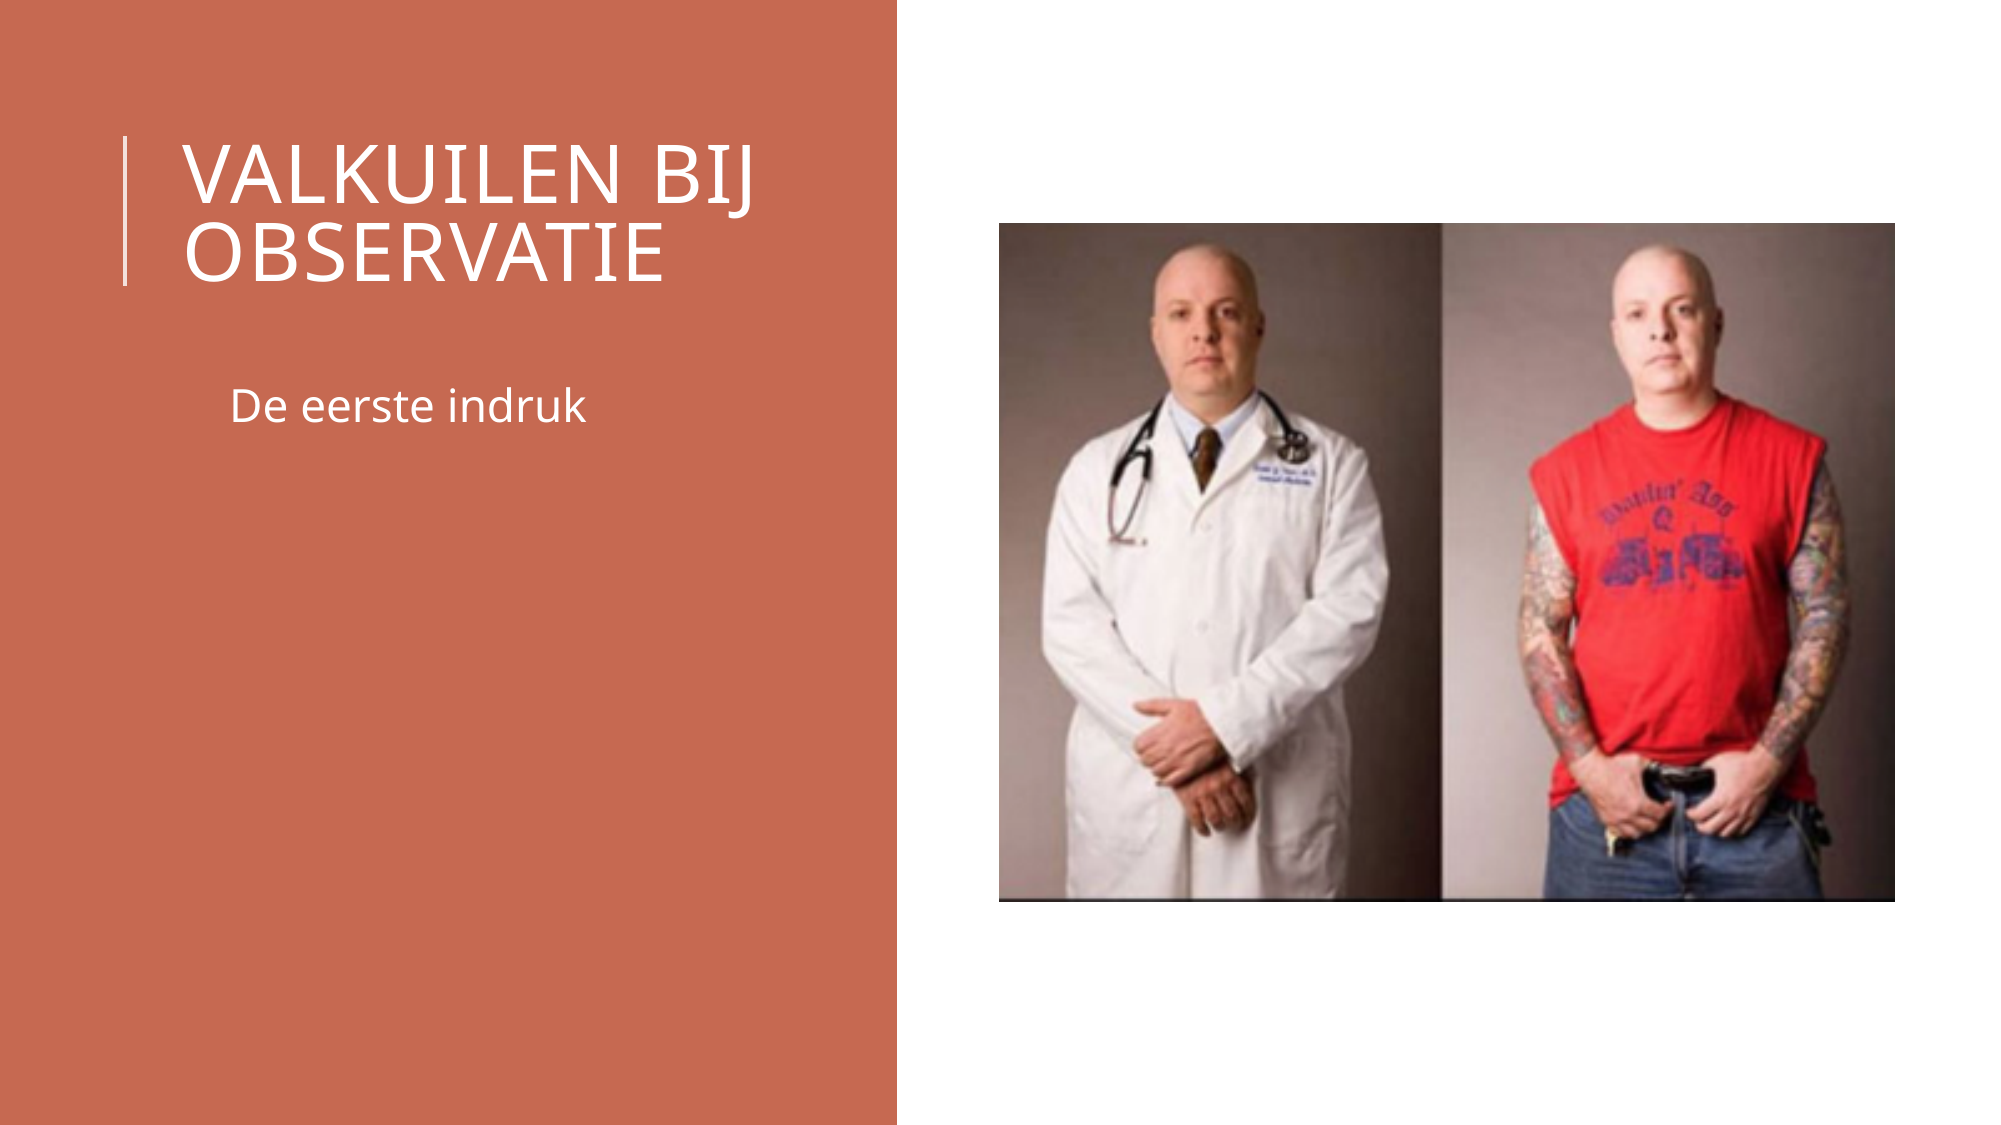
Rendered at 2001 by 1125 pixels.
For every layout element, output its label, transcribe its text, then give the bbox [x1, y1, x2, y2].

title Valkuilen bij observatie [168, 96, 788, 342]
picture [999, 223, 1896, 902]
text_box [0, 0, 898, 1125]
list De eerste indruk [168, 375, 790, 1020]
